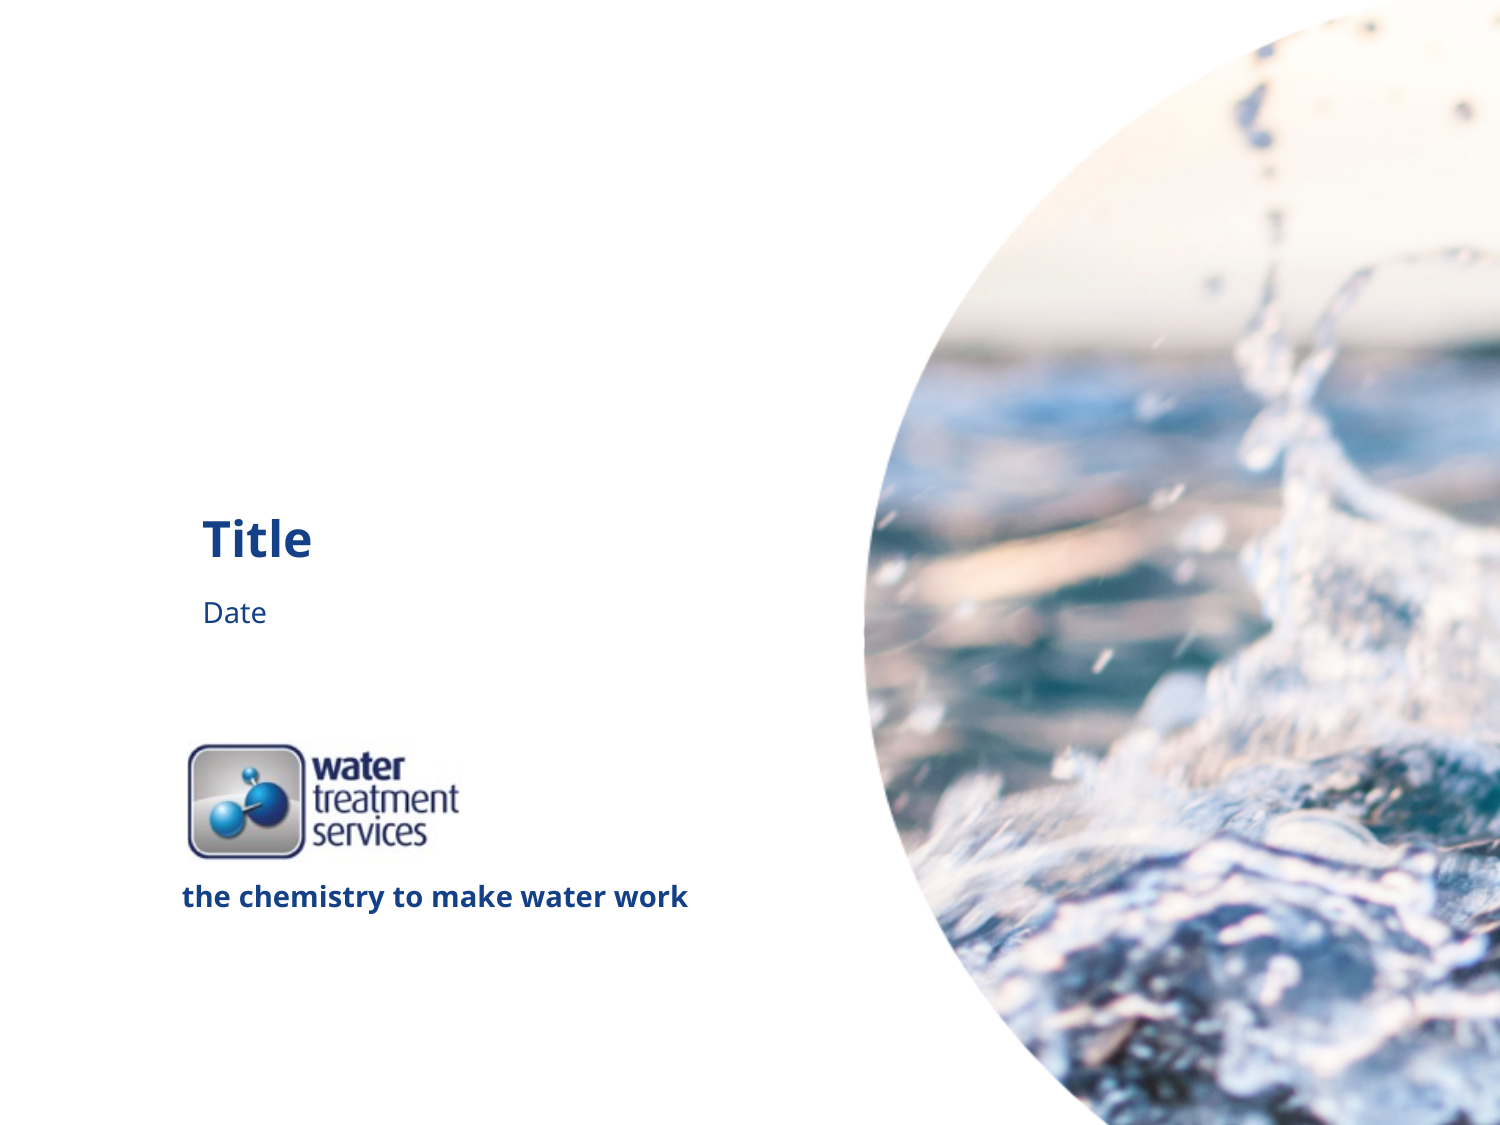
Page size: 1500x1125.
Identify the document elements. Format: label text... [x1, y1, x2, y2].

title Title [187, 184, 830, 576]
picture [830, 0, 1500, 1125]
picture [187, 740, 462, 863]
subtitle Date [187, 590, 830, 863]
text_box the chemistry to make water work [167, 871, 830, 922]
